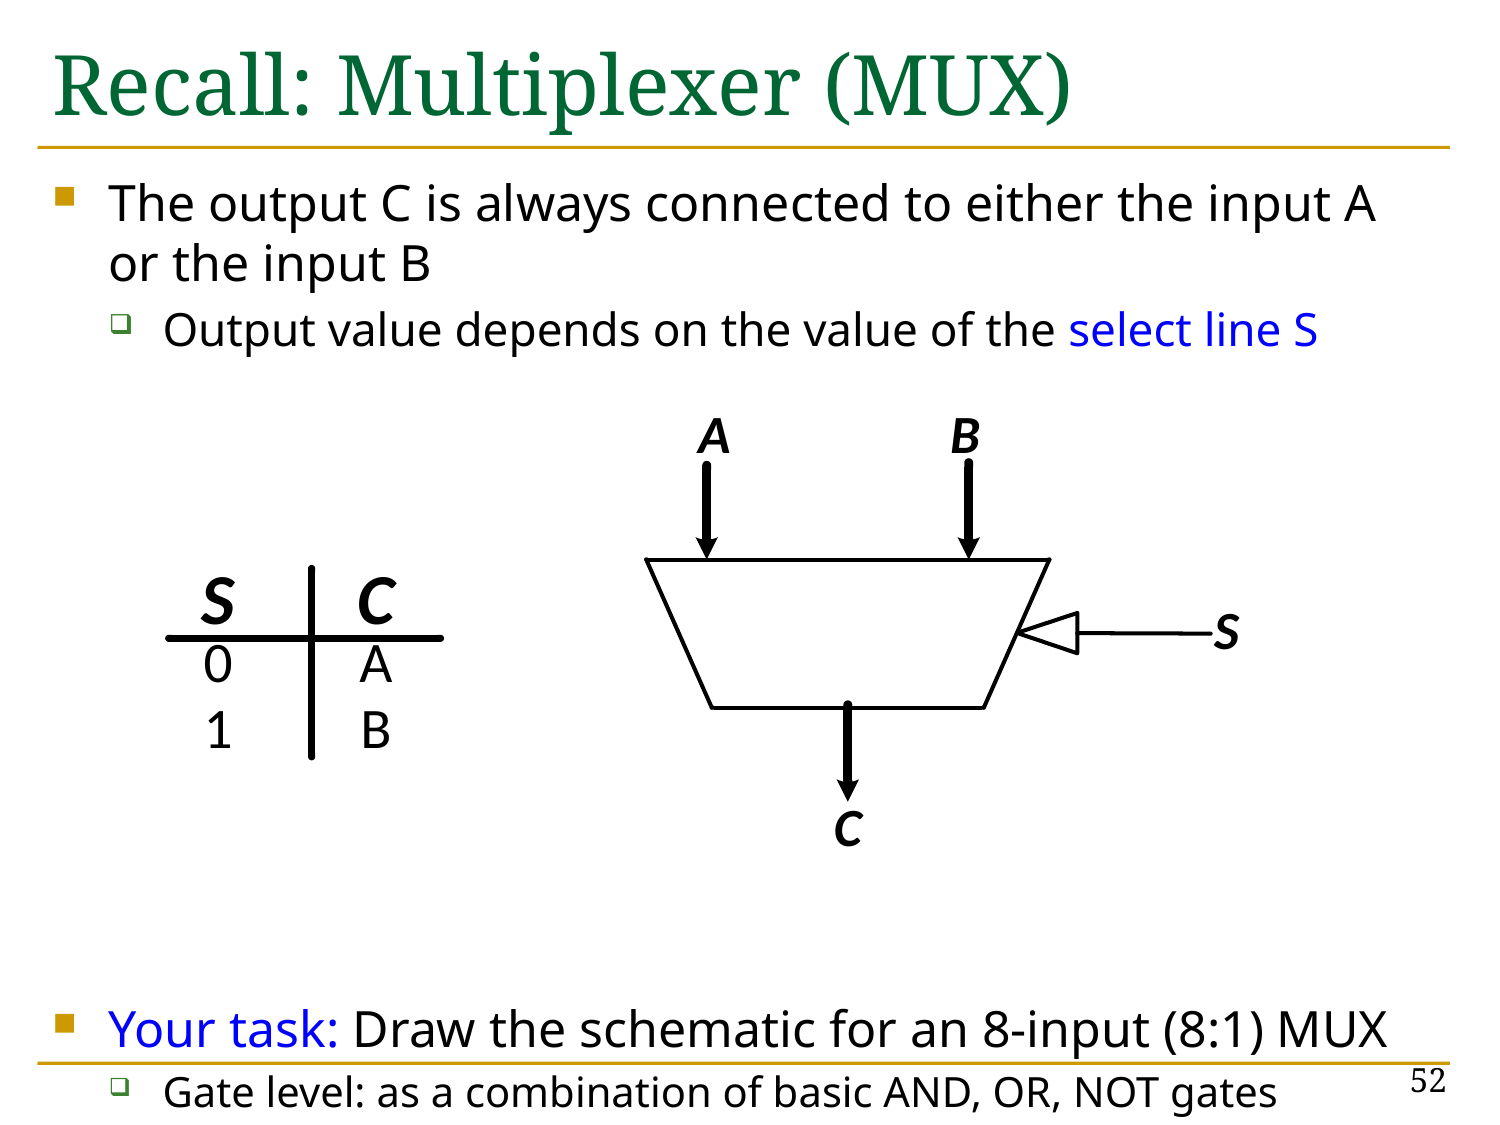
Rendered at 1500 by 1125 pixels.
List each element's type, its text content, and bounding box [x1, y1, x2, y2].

picture [642, 387, 1267, 888]
title Recall: Multiplexer (MUX) [37, 24, 1450, 163]
picture [162, 535, 445, 793]
slide_number 52 [1111, 1036, 1462, 1112]
list The output C is always connected to either the input A or the input B Output value depends on the value of the select line S Your task: Draw the schematic for an 8-input (8:1) MUX Gate level: as a combination of basic AND, OR, NOT gates Module level: As a combination of 2-input (2:1) MUXes [37, 163, 1450, 1016]
